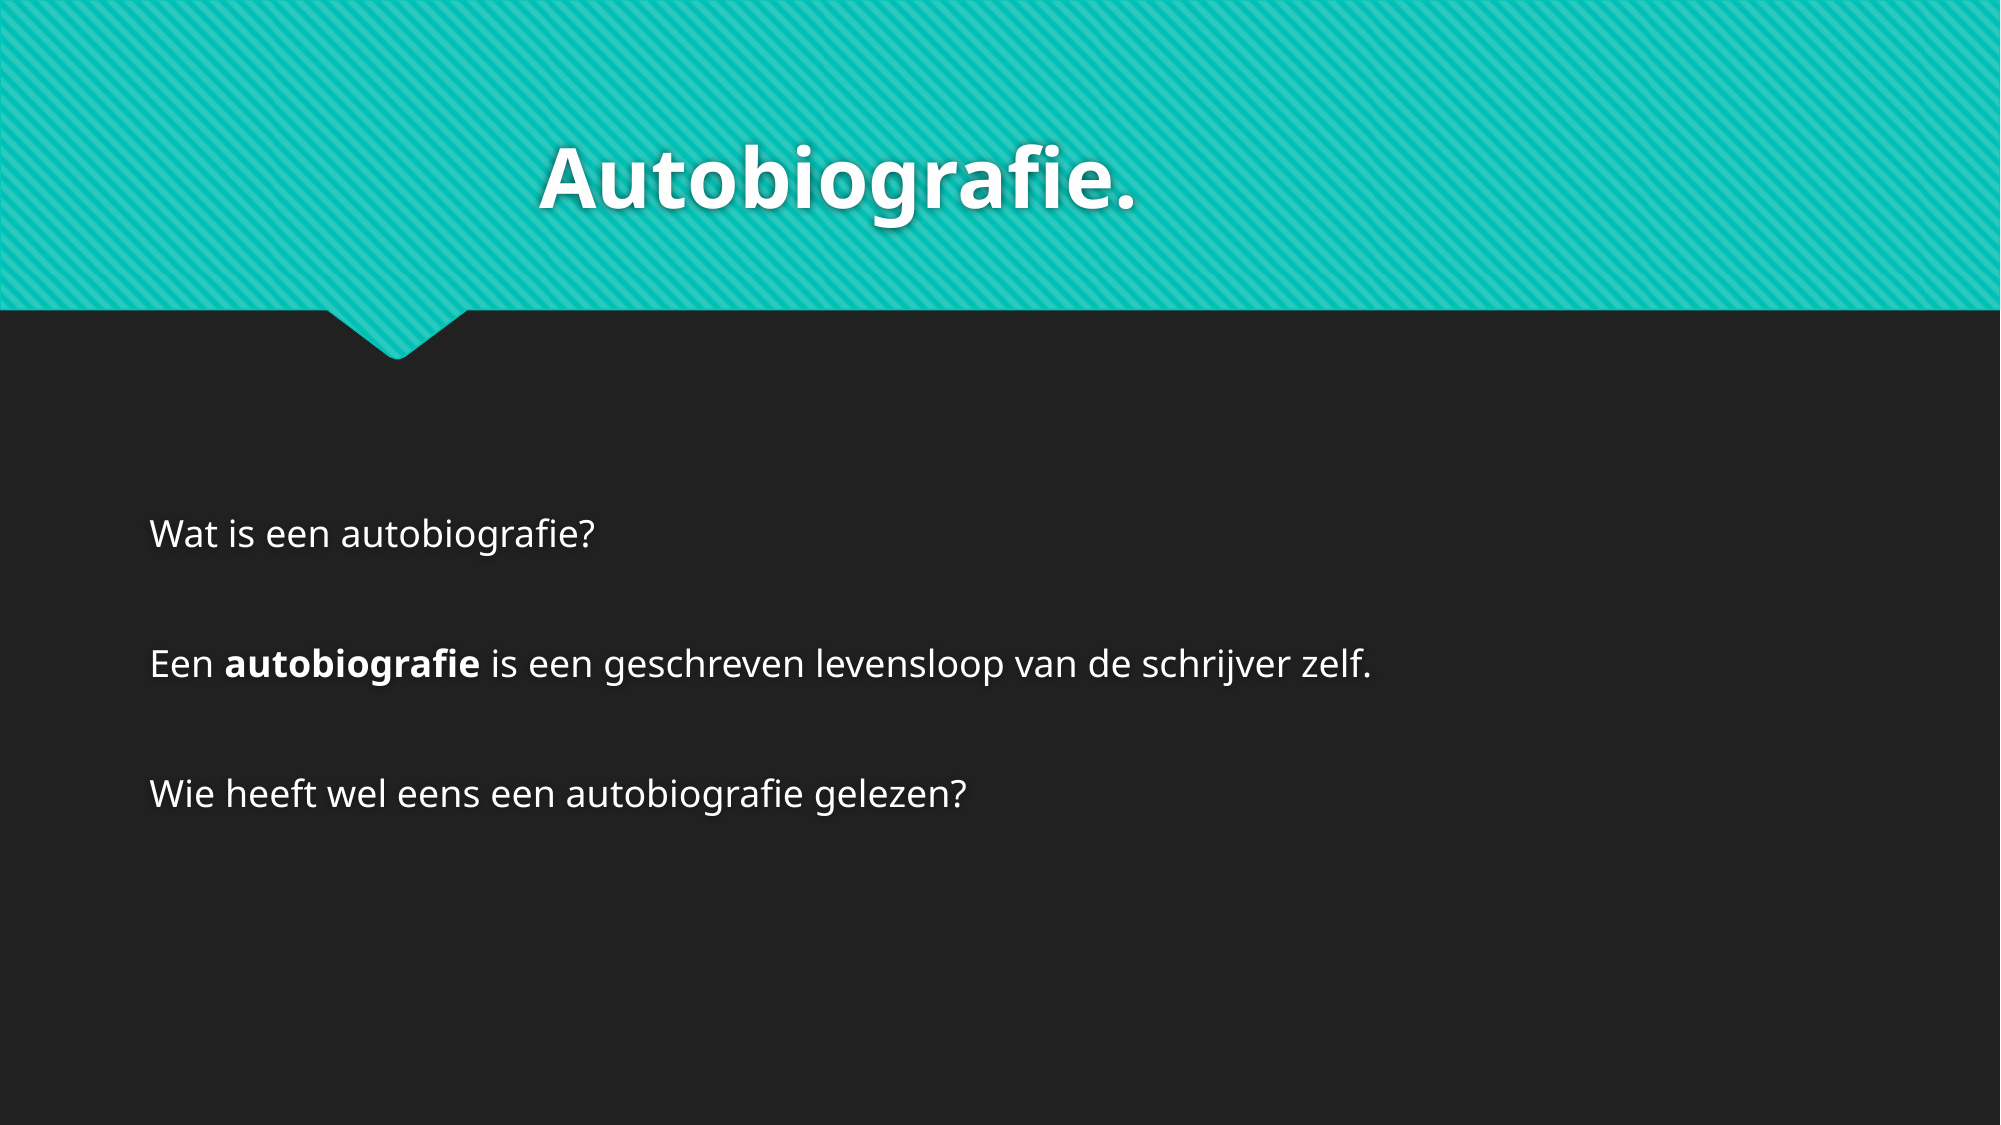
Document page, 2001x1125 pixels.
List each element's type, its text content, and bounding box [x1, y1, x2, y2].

list Wat is een autobiografie? Een autobiografie is een geschreven levensloop van de schrijver zelf. Wie heeft wel eens een autobiografie gelezen? [134, 364, 1866, 962]
title Autobiografie. [132, 73, 1868, 233]
